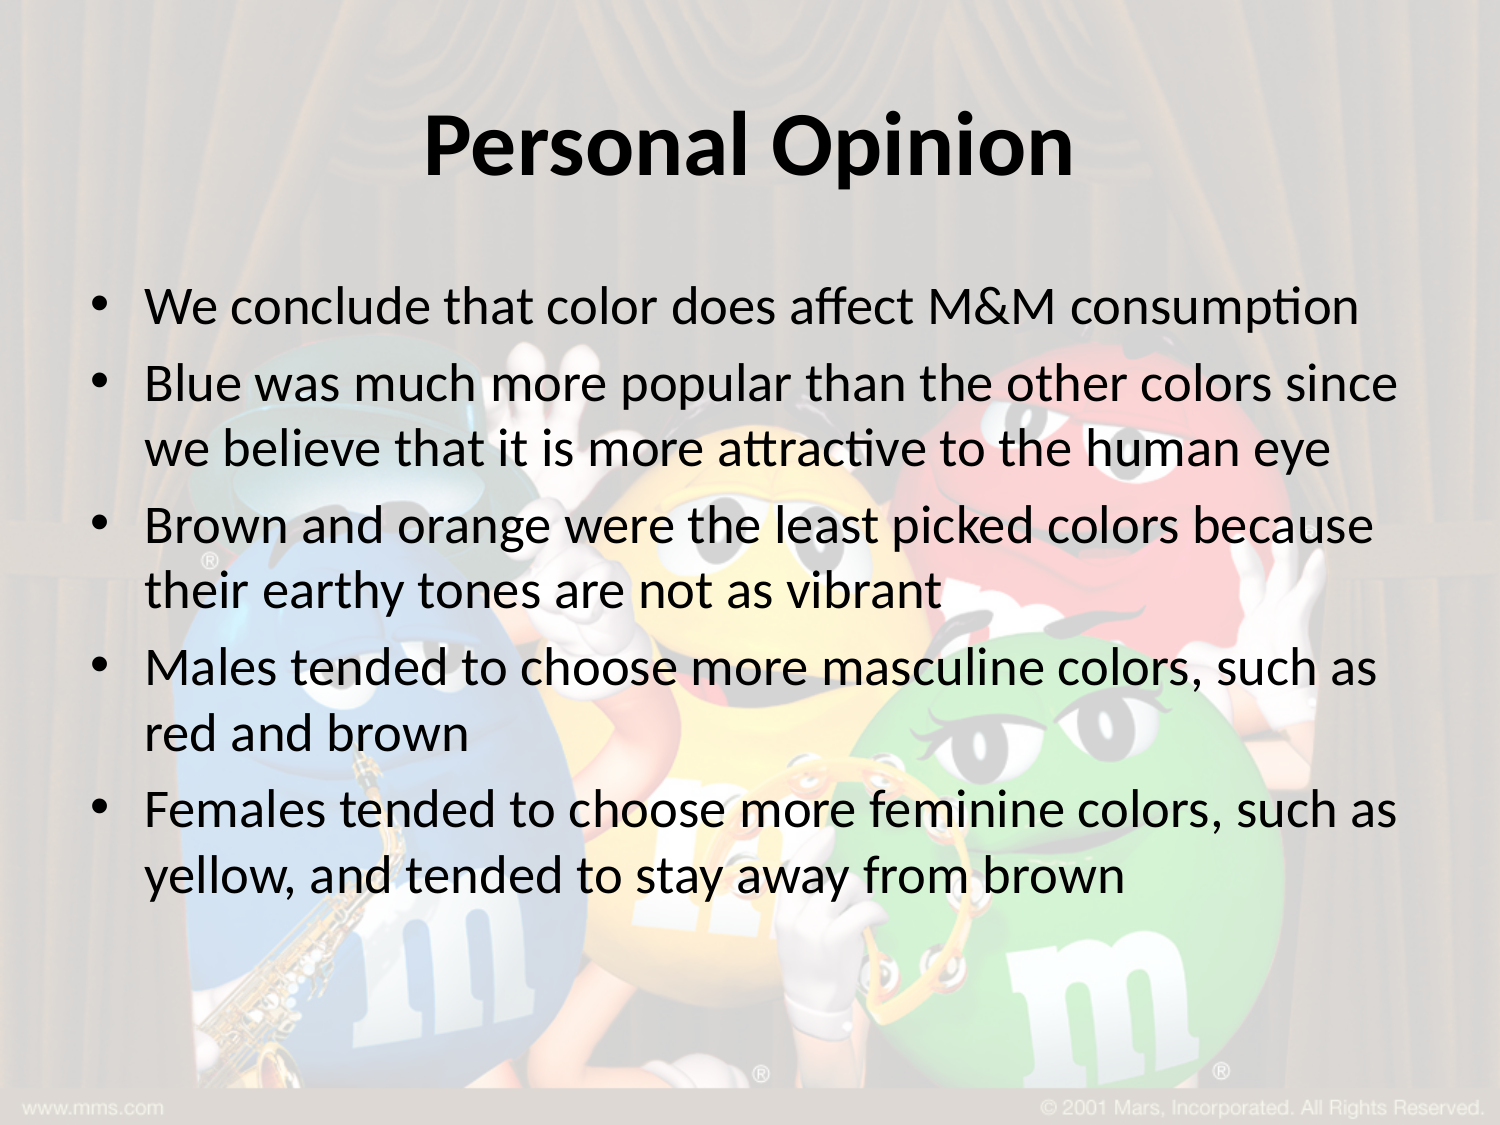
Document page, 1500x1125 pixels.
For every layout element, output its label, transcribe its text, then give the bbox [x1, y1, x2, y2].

title Personal Opinion [75, 45, 1425, 233]
list We conclude that color does affect M&M consumption Blue was much more popular than the other colors since we believe that it is more attractive to the human eye Brown and orange were the least picked colors because their earthy tones are not as vibrant Males tended to choose more masculine colors, such as red and brown Females tended to choose more feminine colors, such as yellow, and tended to stay away from brown [75, 262, 1425, 1005]
